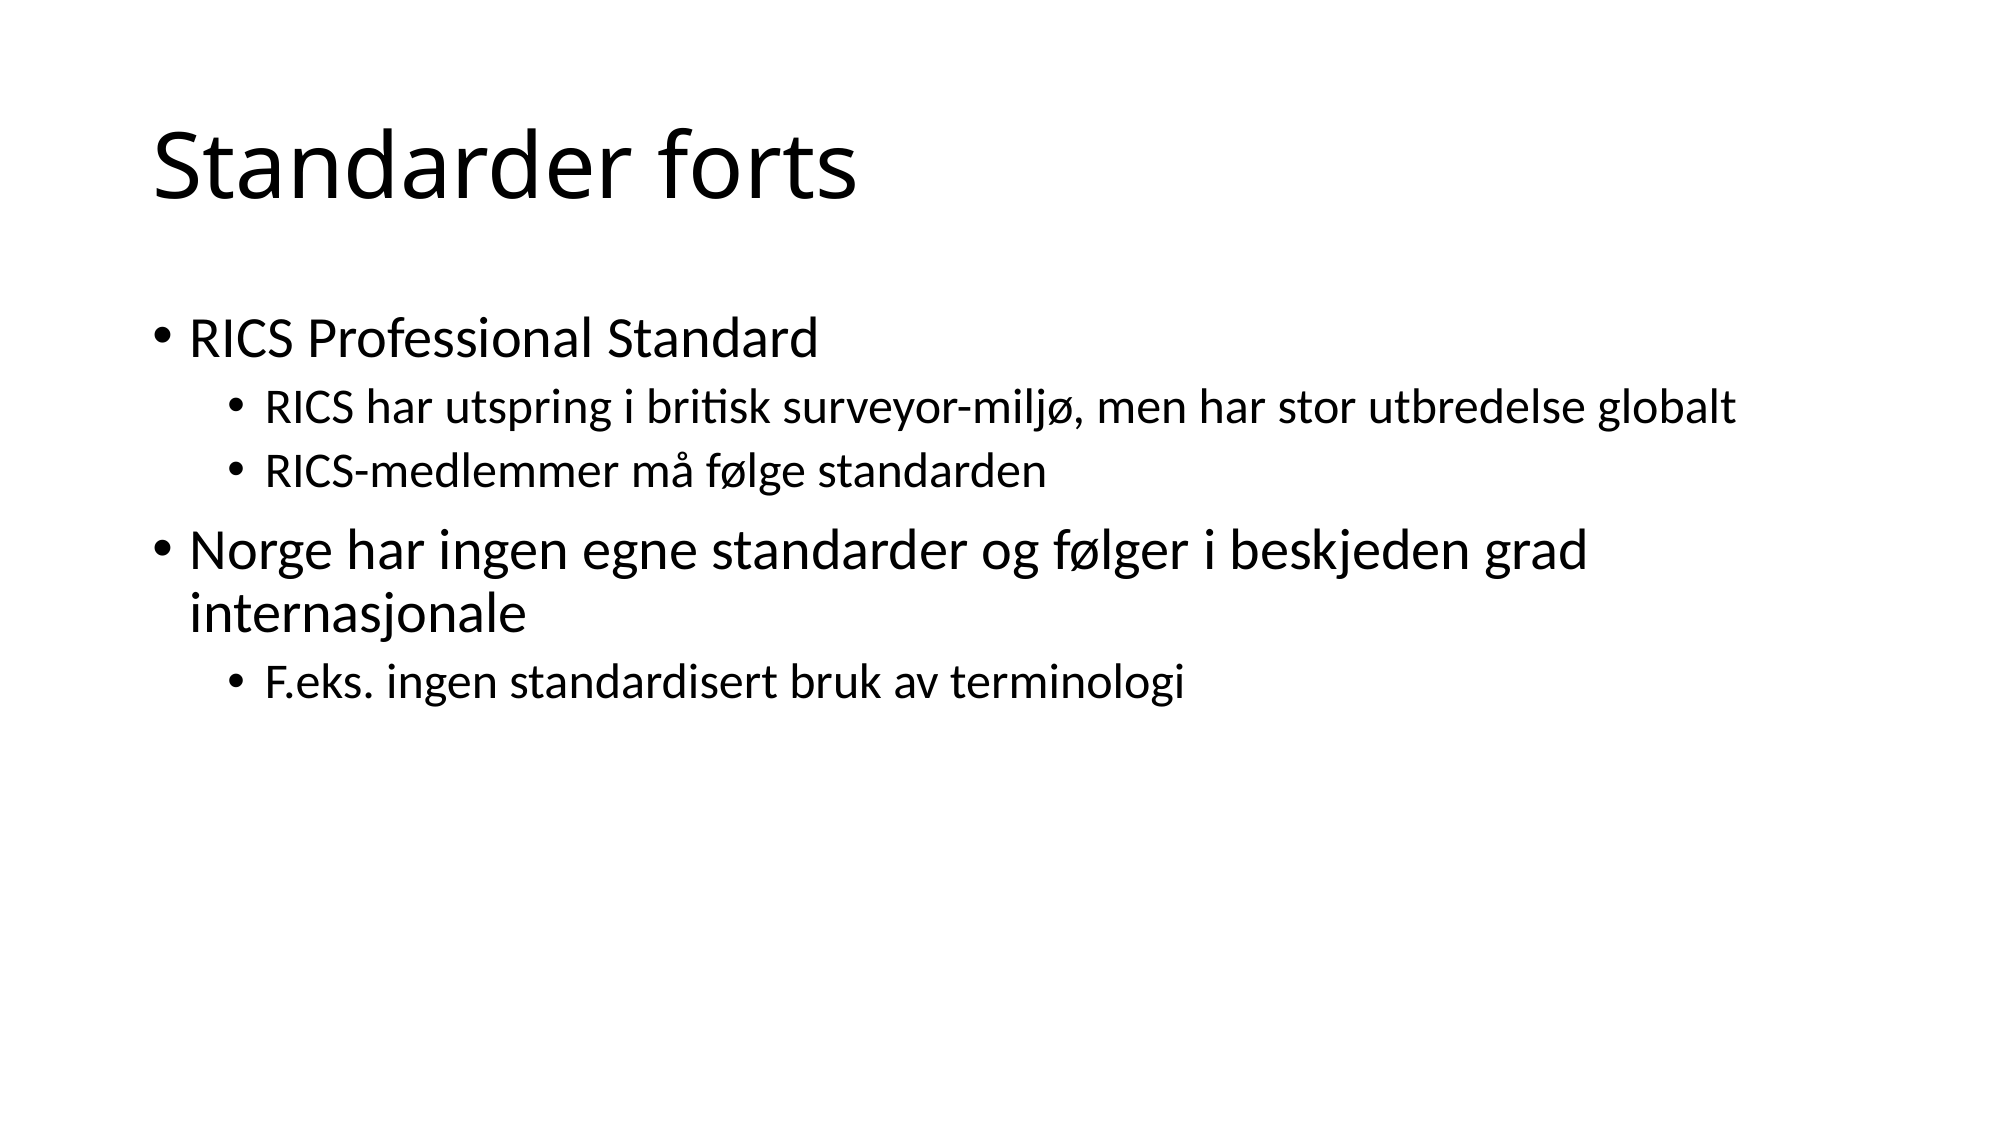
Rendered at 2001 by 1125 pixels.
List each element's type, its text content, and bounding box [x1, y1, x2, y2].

list RICS Professional Standard RICS har utspring i britisk surveyor-miljø, men har stor utbredelse globalt RICS-medlemmer må følge standarden Norge har ingen egne standarder og følger i beskjeden grad internasjonale F.eks. ingen standardisert bruk av terminologi [137, 299, 1863, 1014]
title Standarder forts [137, 59, 1863, 278]
